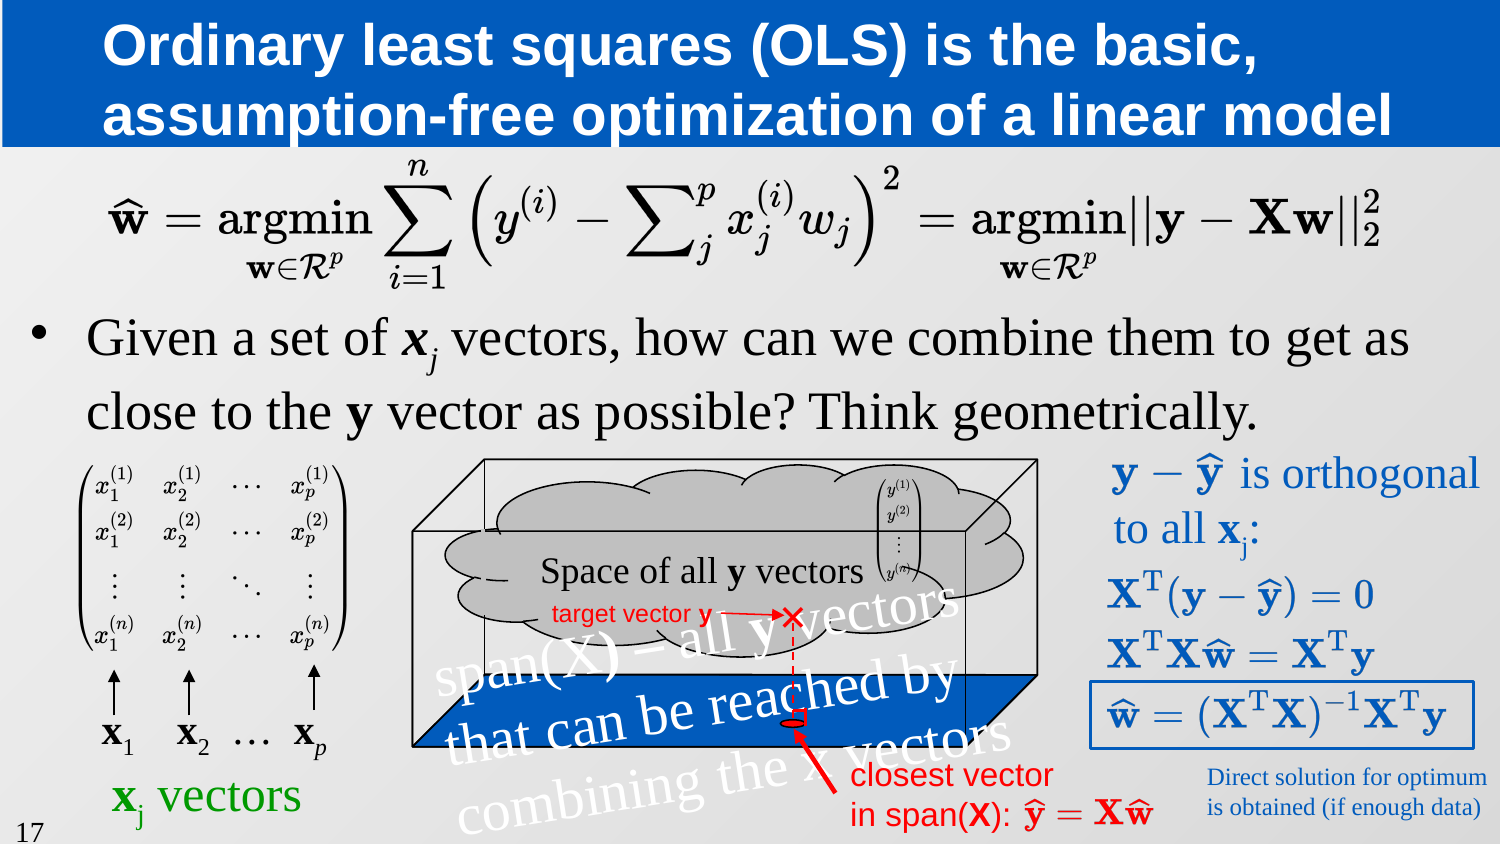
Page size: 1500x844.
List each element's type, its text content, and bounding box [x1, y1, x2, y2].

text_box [536, 577, 1154, 842]
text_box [70, 464, 375, 762]
text_box xj vectors [97, 770, 364, 838]
list Given a set of xj vectors, how can we combine them to get as close to the y vector as possible? Think geometrically. [14, 293, 1453, 445]
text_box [1090, 435, 1500, 830]
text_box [412, 459, 1065, 812]
title Ordinary least squares (OLS) is the basic, assumption-free optimization of a linear model [87, 0, 1438, 147]
slide_number 17 [0, 806, 101, 844]
picture [107, 153, 1383, 297]
picture [871, 479, 927, 577]
